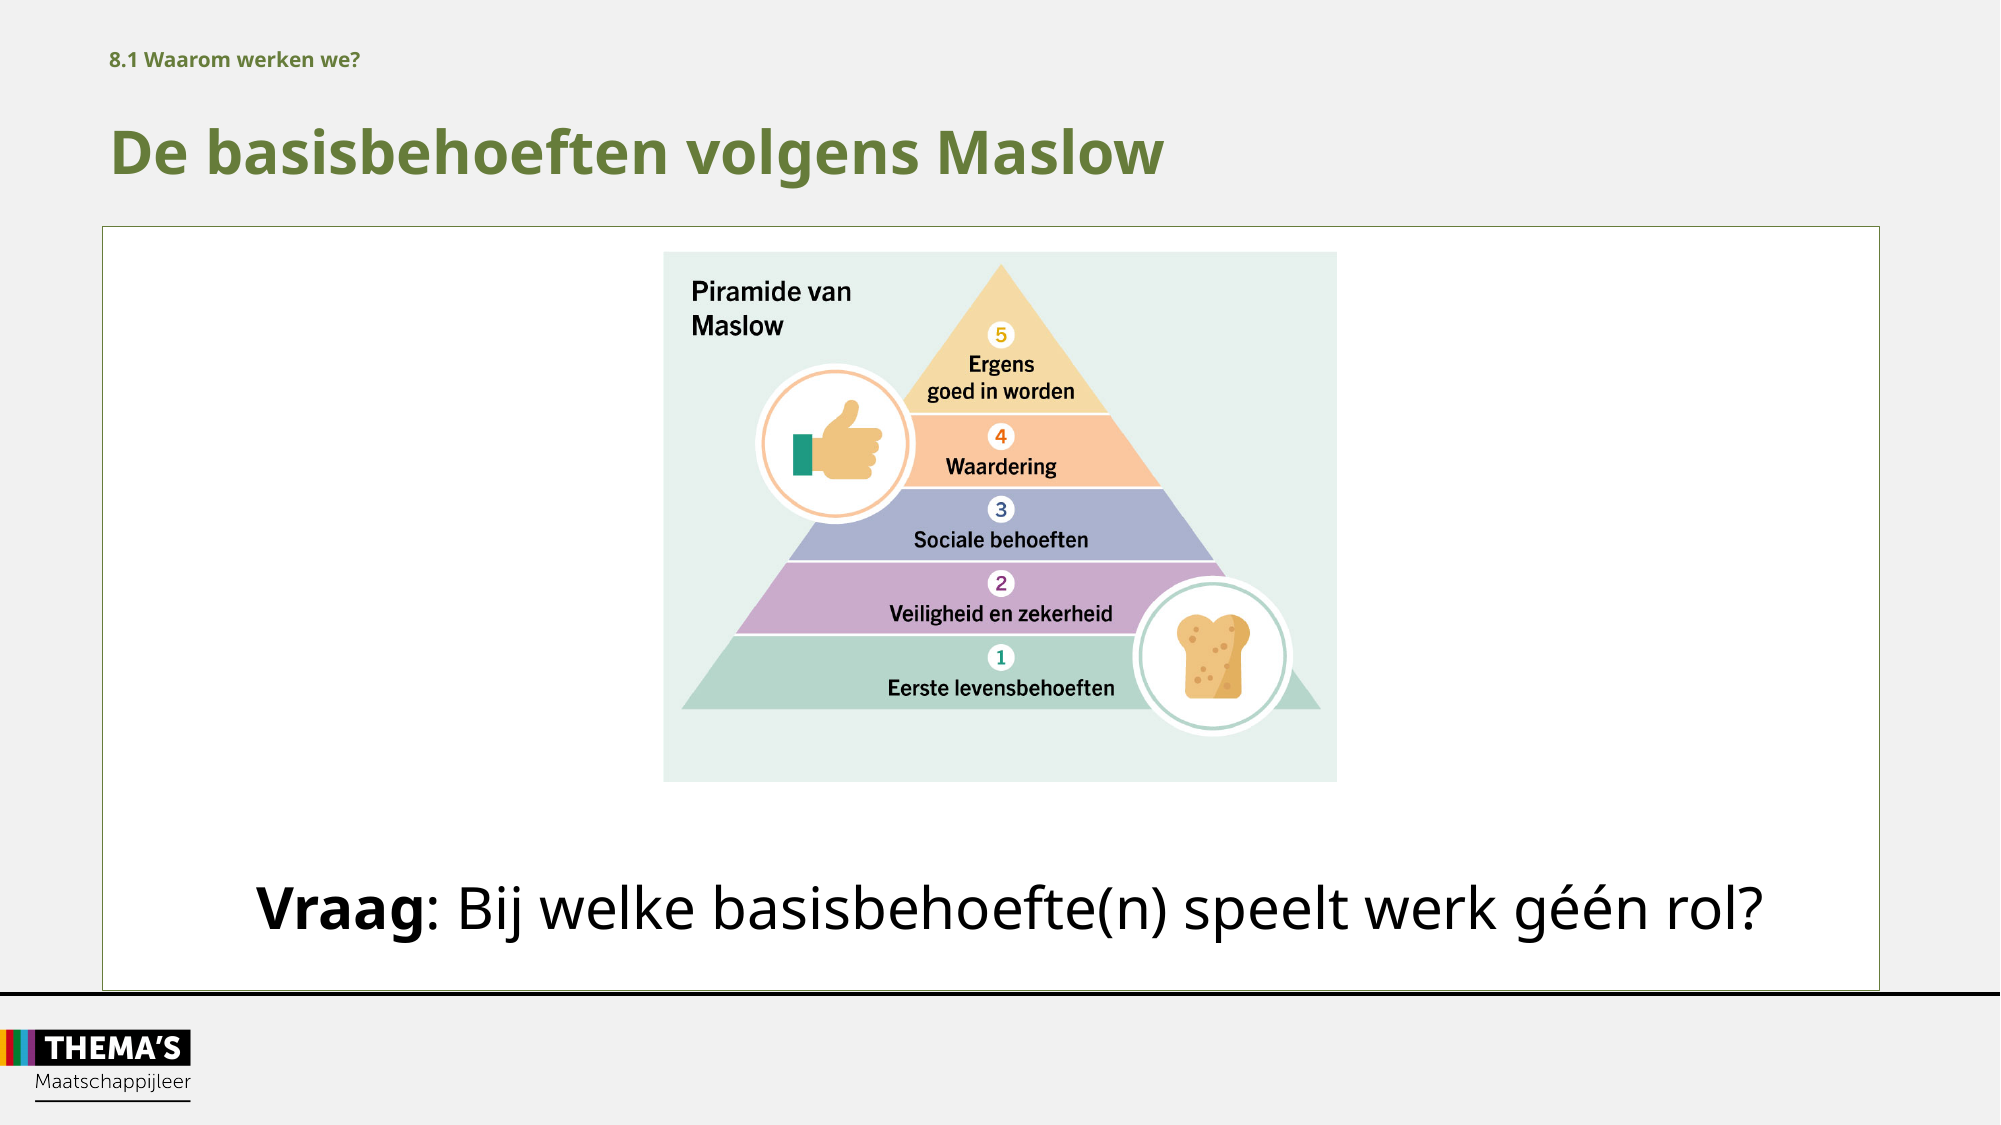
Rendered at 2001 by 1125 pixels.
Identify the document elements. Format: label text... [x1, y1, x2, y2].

list 8.1 Waarom werken we? [94, 33, 941, 88]
picture [663, 251, 1337, 782]
list De basisbehoeften volgens Maslow [94, 114, 1879, 205]
list d [102, 226, 1880, 991]
text_box Vraag: Bij welke basisbehoefte(n) speelt werk géén rol? [241, 864, 1779, 949]
picture [0, 993, 203, 1125]
